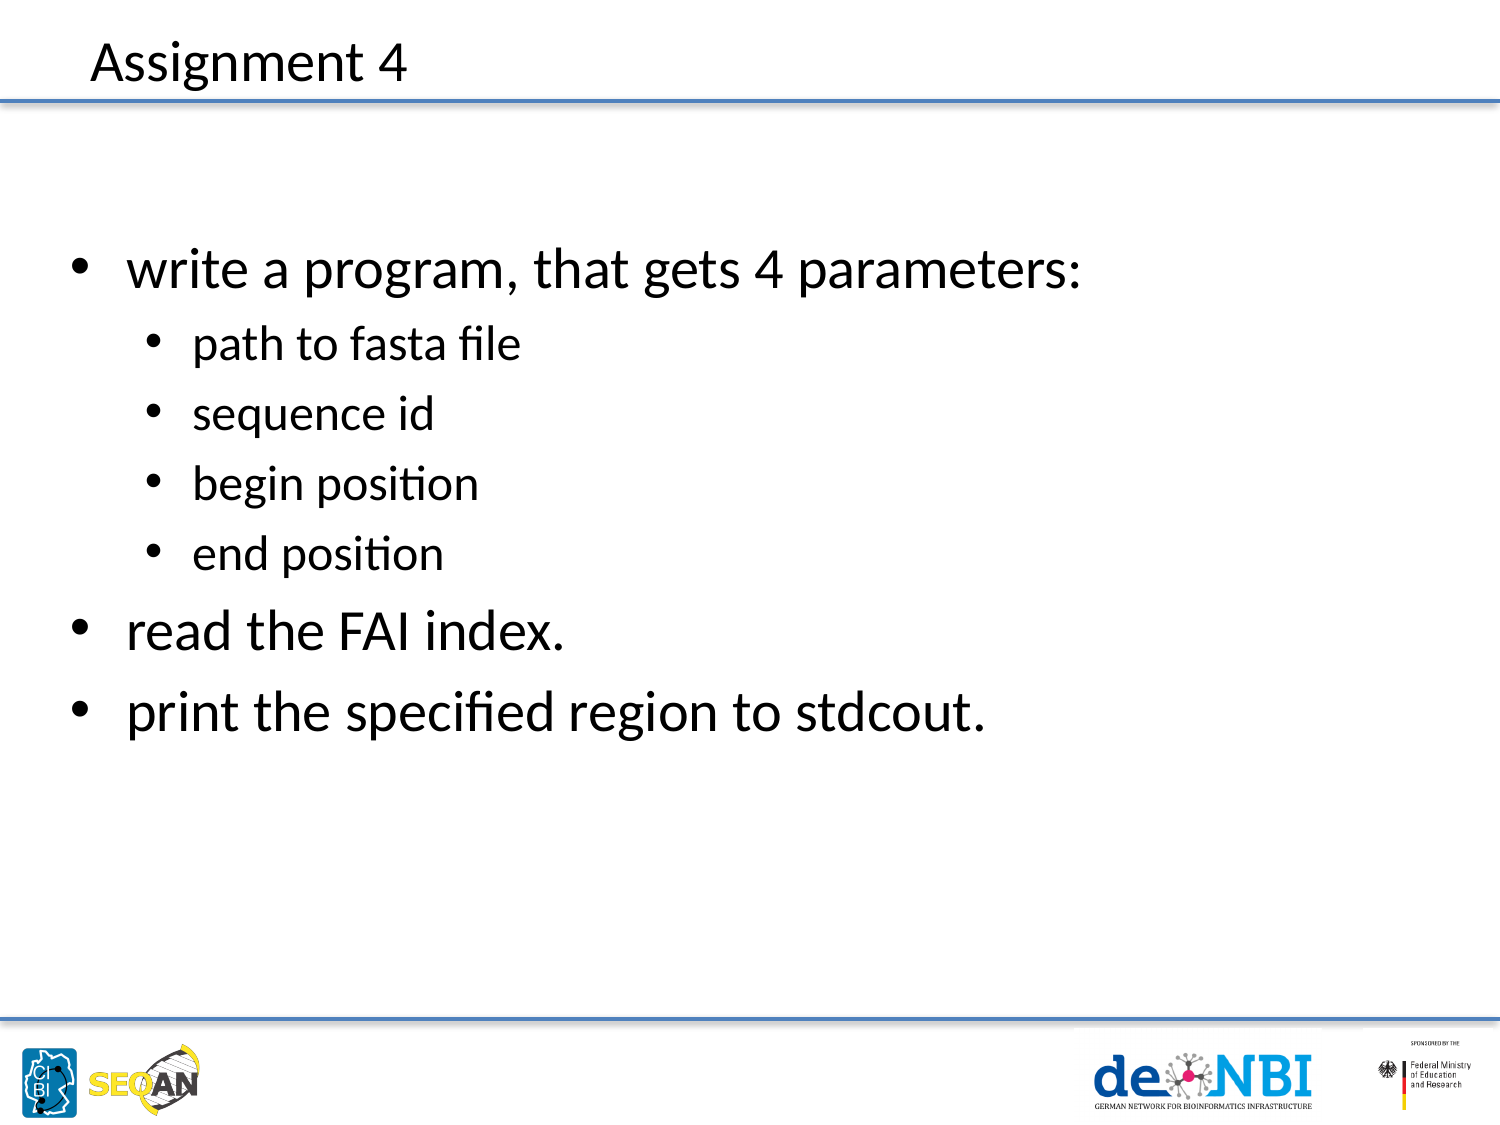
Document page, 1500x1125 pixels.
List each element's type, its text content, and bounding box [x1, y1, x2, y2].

picture [1074, 1028, 1322, 1122]
picture [33, 1108, 44, 1113]
title Assignment 4 [75, 25, 1425, 92]
picture [31, 1060, 40, 1071]
picture [75, 1042, 202, 1121]
list write a program, that gets 4 parameters: path to fasta file sequence id begin position end position read the FAI index. print the specified region to stdcout. [55, 222, 1448, 977]
picture [40, 1051, 48, 1059]
